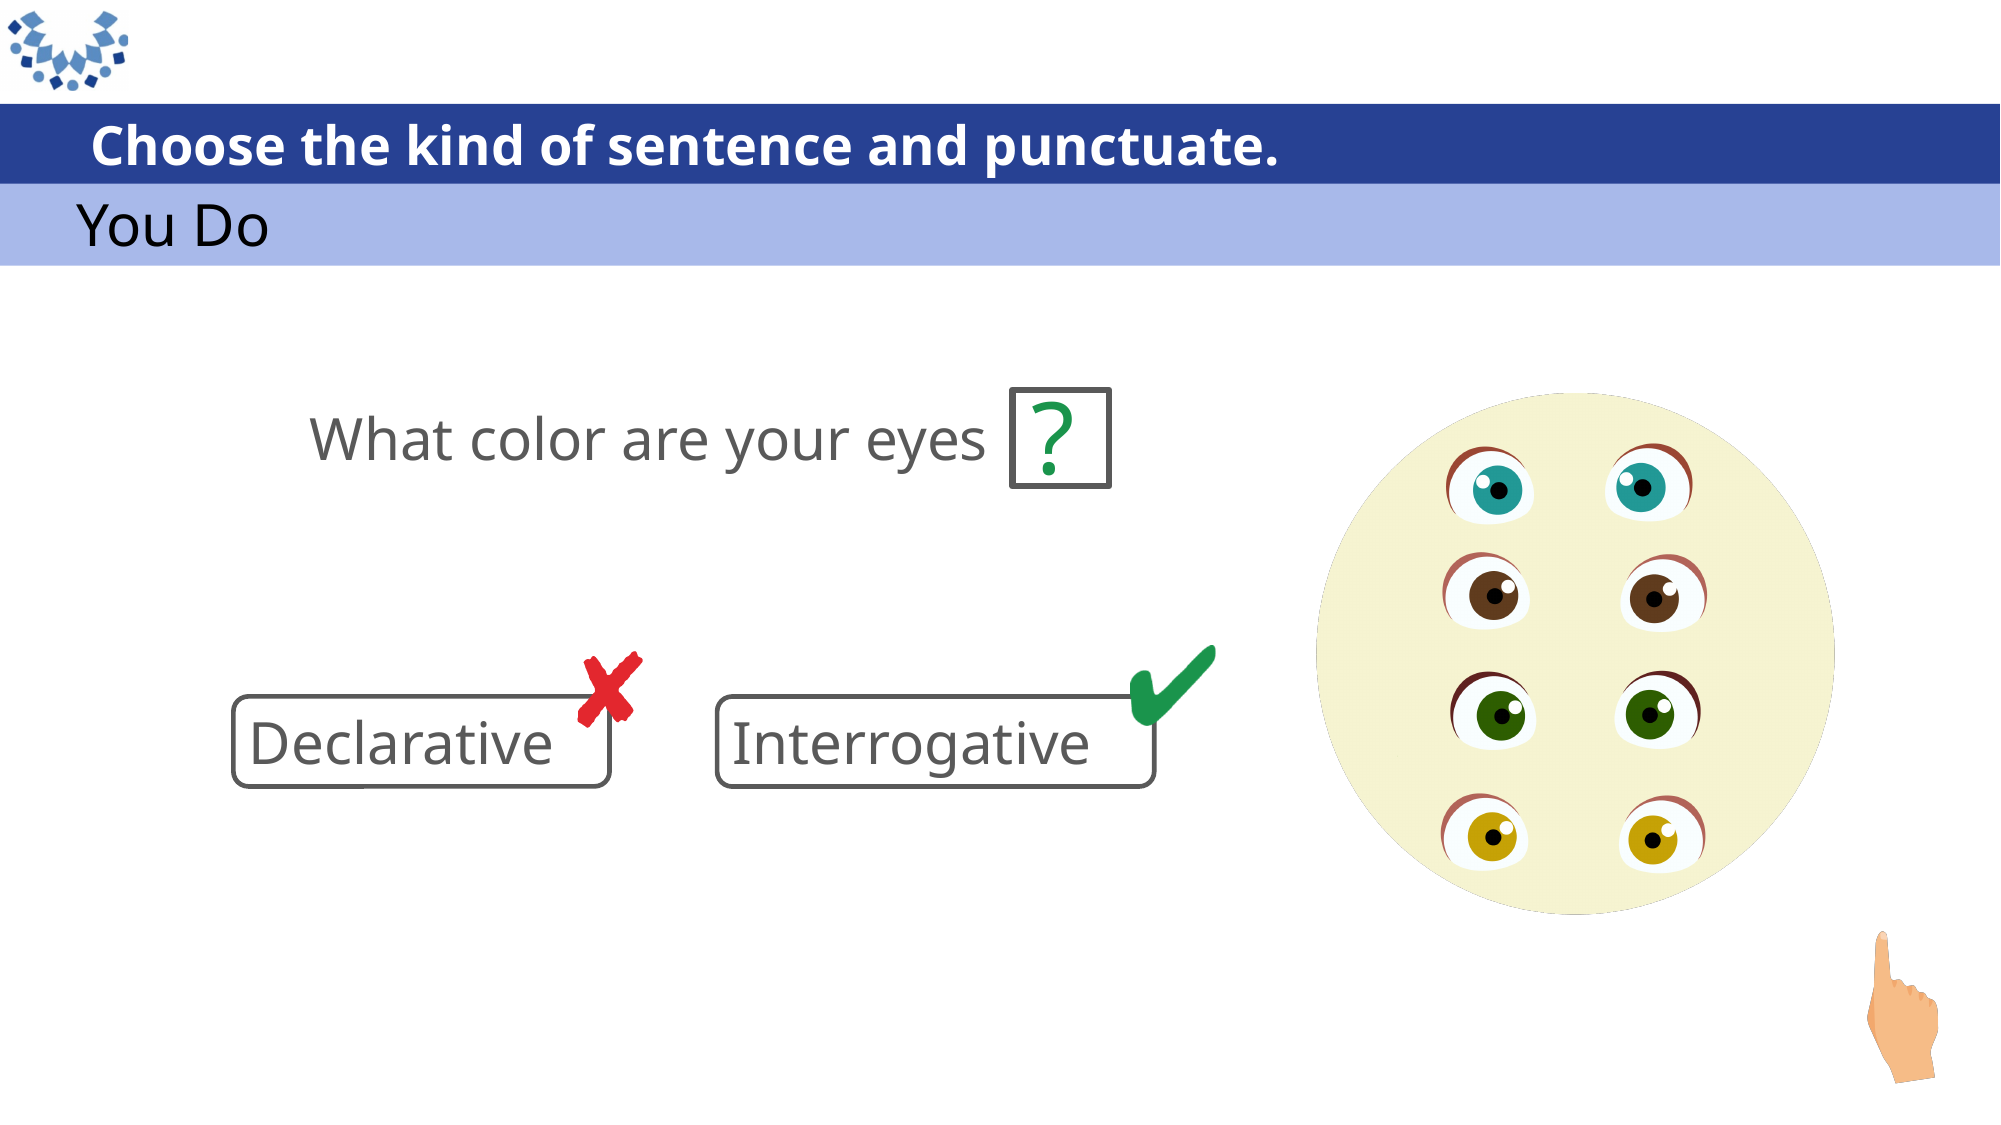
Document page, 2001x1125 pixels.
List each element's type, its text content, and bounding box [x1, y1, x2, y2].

text_box What color are your eyes [298, 396, 1012, 479]
text_box Declarative [233, 696, 610, 787]
picture [1130, 645, 1216, 726]
text_box [1012, 389, 1016, 487]
text_box Choose the kind of sentence and punctuate. [0, 103, 2000, 184]
text_box [1103, 389, 1109, 487]
picture [1294, 372, 2000, 1110]
text_box ? [1016, 366, 1103, 502]
text_box You Do [0, 184, 2000, 266]
picture [0, 10, 129, 91]
text_box Interrogative [717, 696, 1155, 787]
picture [577, 651, 643, 728]
